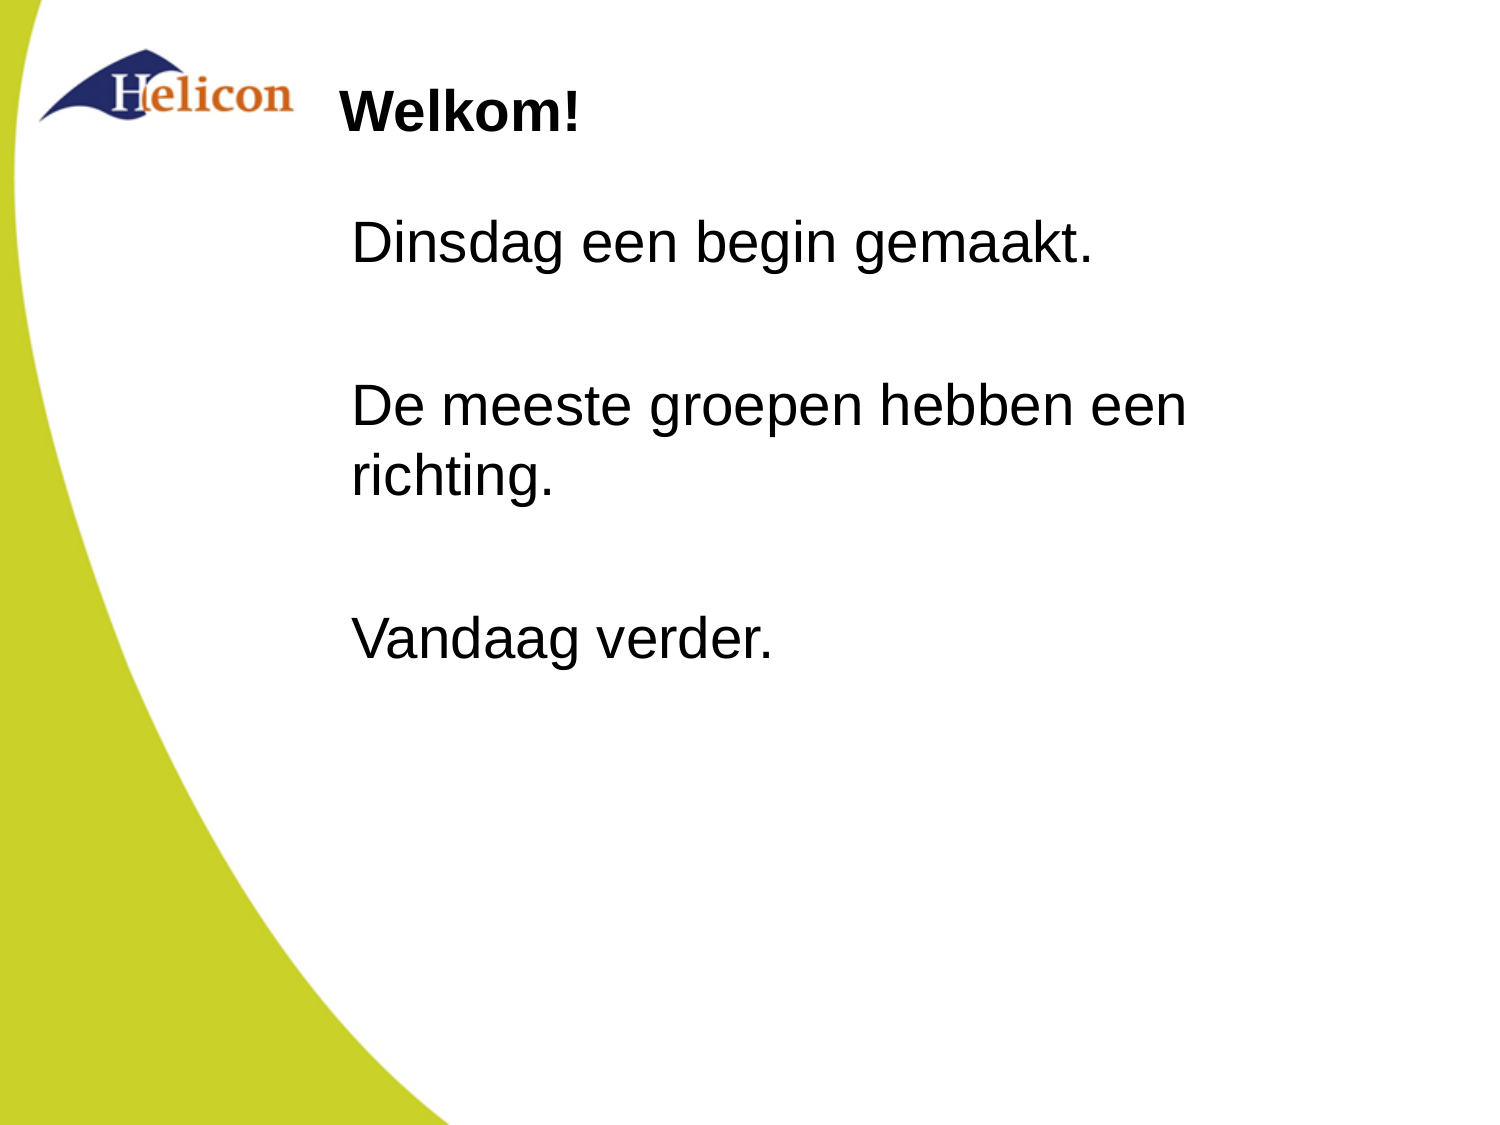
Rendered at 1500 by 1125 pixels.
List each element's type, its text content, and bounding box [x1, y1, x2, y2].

list Dinsdag een begin gemaakt. De meeste groepen hebben een richting. Vandaag verder. [336, 196, 1425, 1005]
picture [0, 0, 1500, 1125]
title Welkom! [324, 54, 1415, 161]
